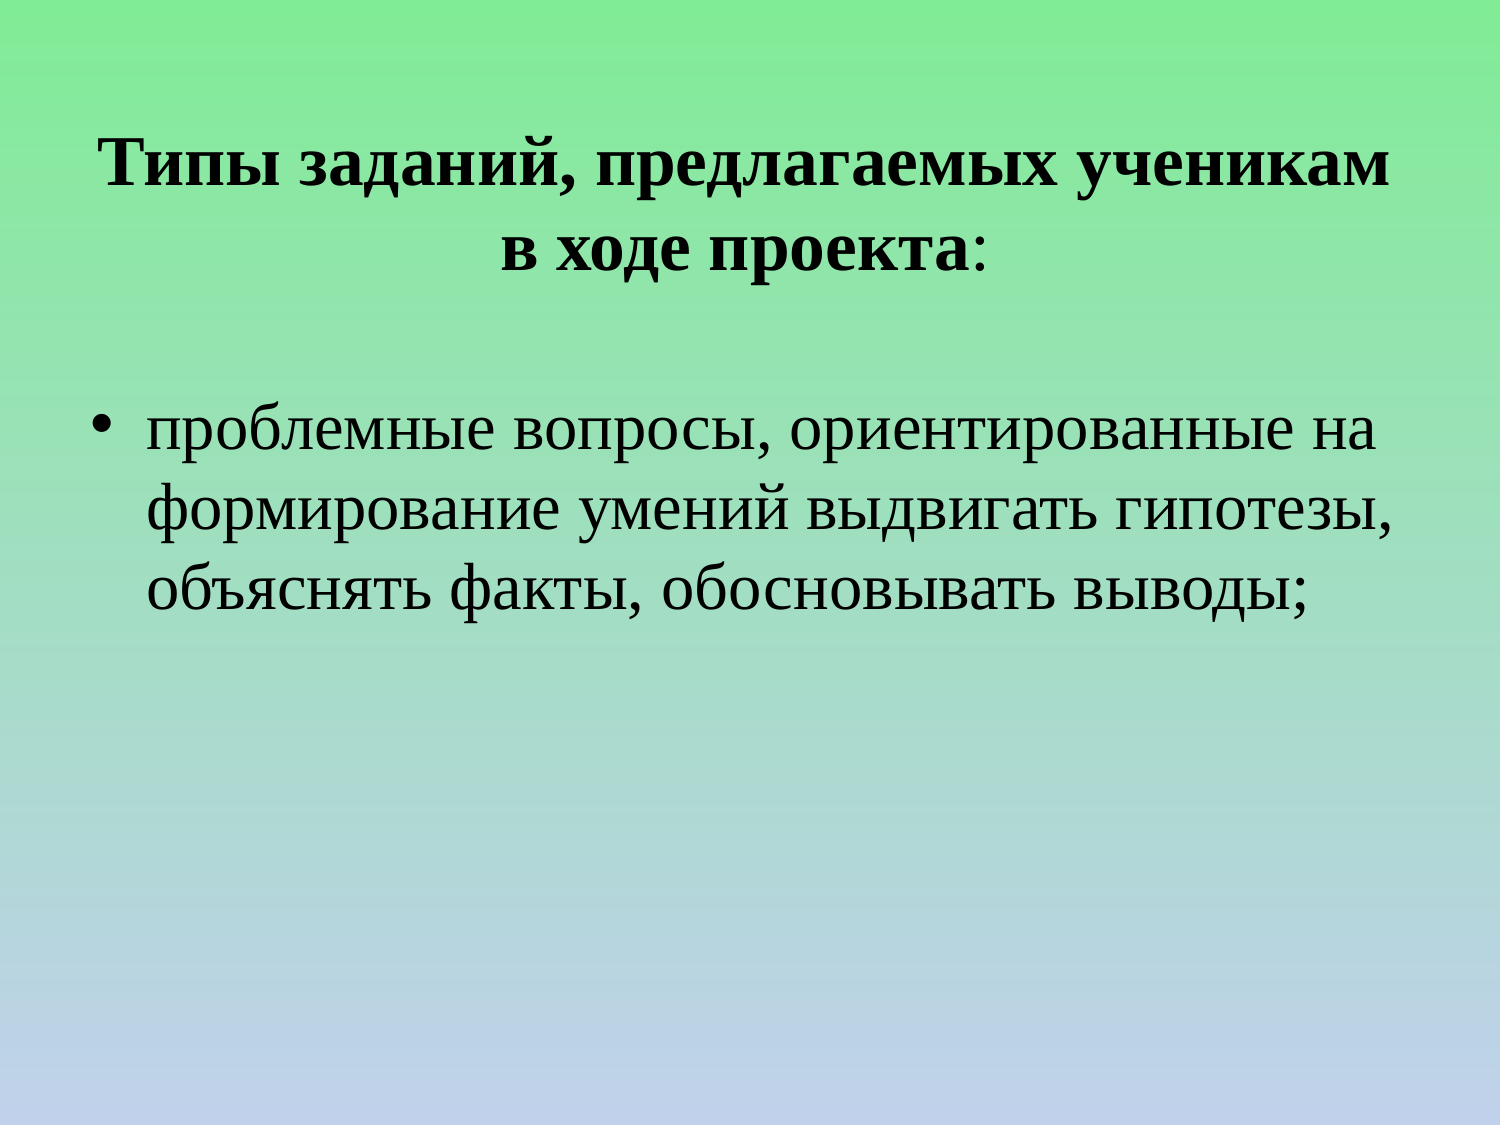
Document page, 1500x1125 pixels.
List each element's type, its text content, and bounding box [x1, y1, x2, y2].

list проблемные вопросы, ориентированные на формирование умений выдвигать гипотезы, объяснять факты, обосновывать выводы; [75, 375, 1425, 1005]
title Типы заданий, предлагаемых ученикам в ходе проекта: [70, 105, 1421, 293]
